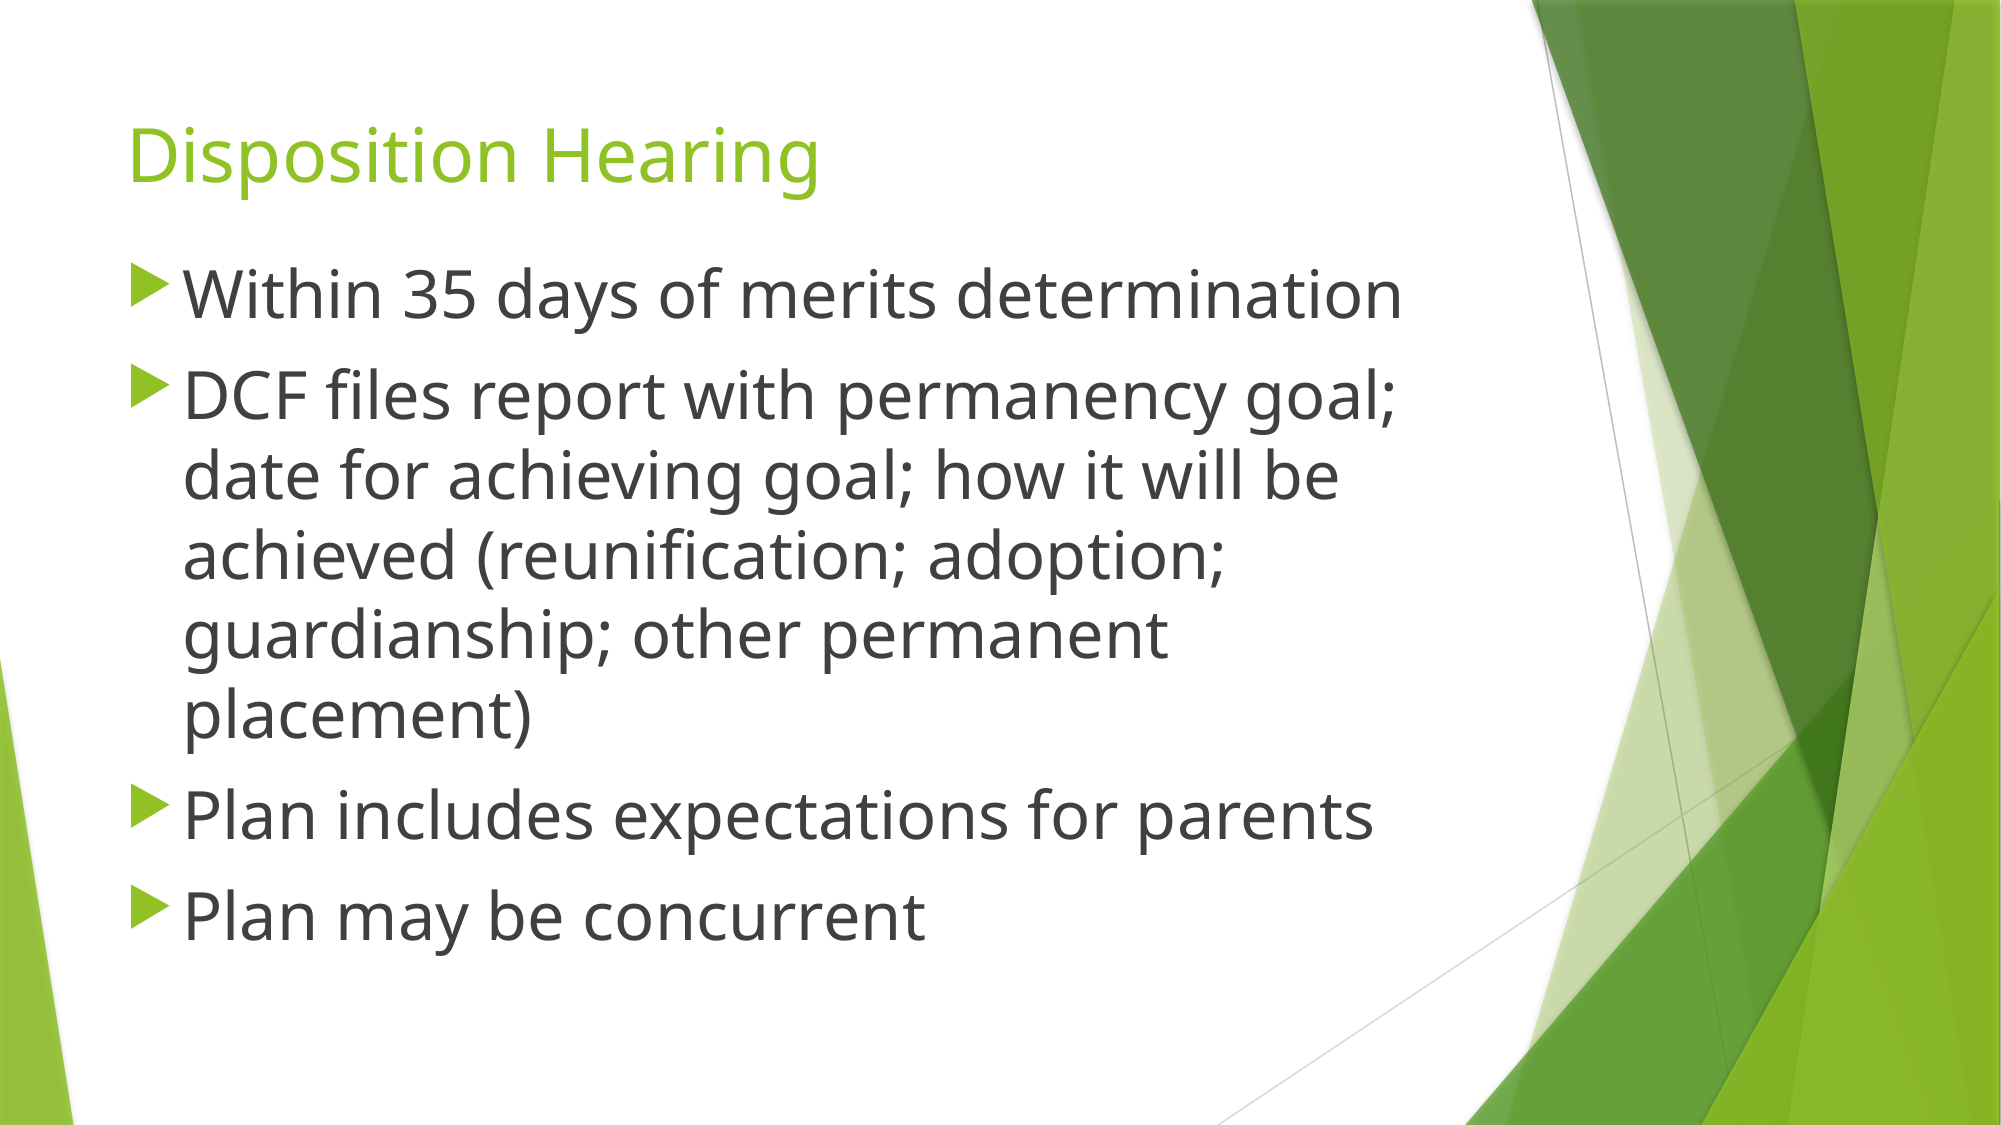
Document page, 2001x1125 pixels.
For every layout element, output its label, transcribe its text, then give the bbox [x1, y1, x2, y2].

list Within 35 days of merits determination DCF files report with permanency goal; date for achieving goal; how it will be achieved (reunification; adoption; guardianship; other permanent placement) Plan includes expectations for parents Plan may be concurrent [111, 317, 1522, 881]
title Disposition Hearing [111, 99, 1522, 317]
